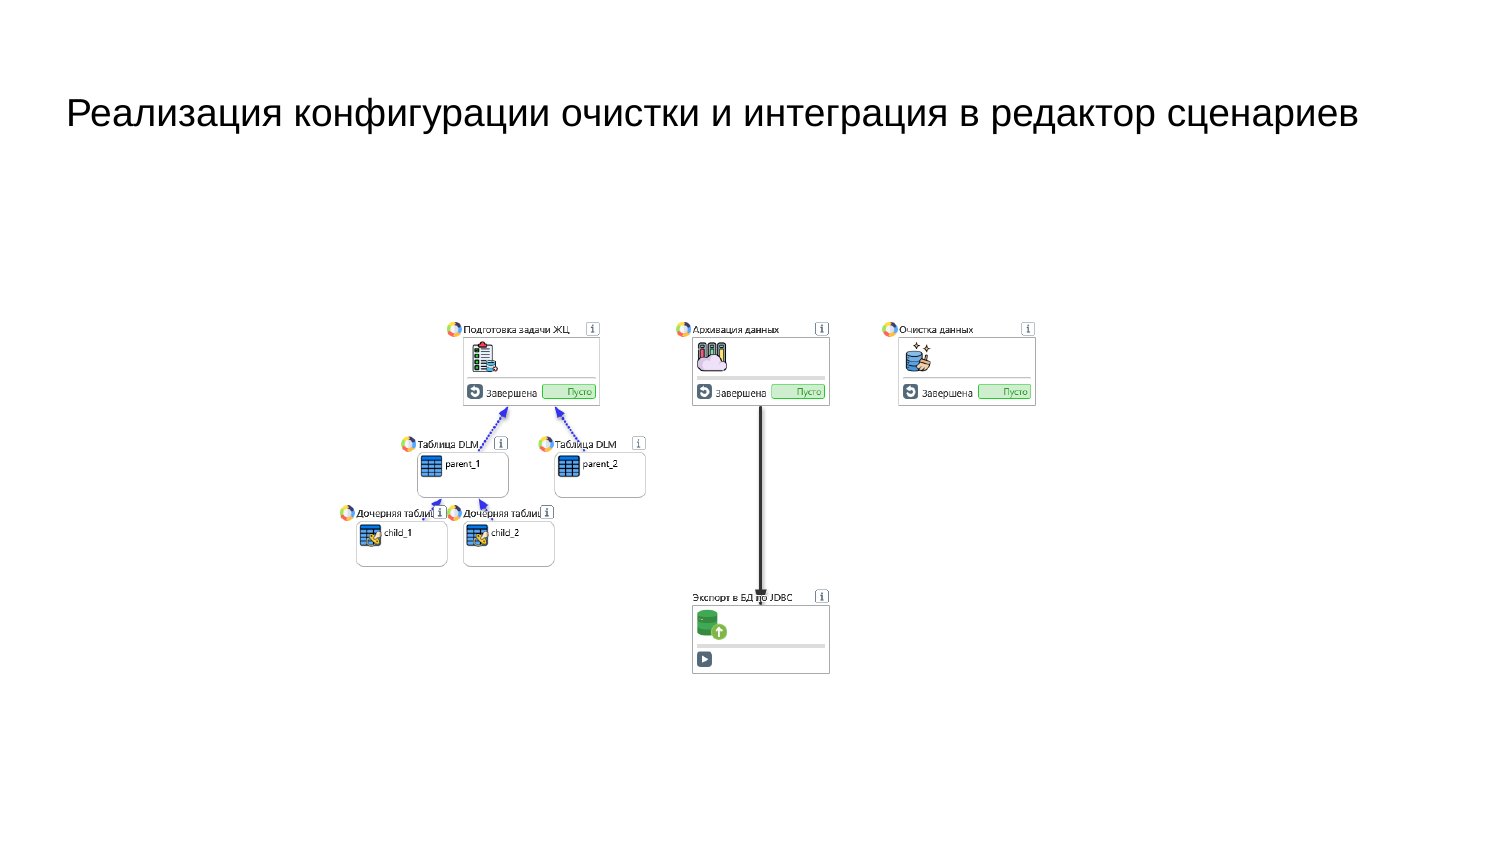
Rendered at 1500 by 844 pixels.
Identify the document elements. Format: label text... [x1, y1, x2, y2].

picture [279, 260, 1112, 750]
title Реализация конфигурации очистки и интеграция в редактор сценариев [51, 72, 1449, 167]
